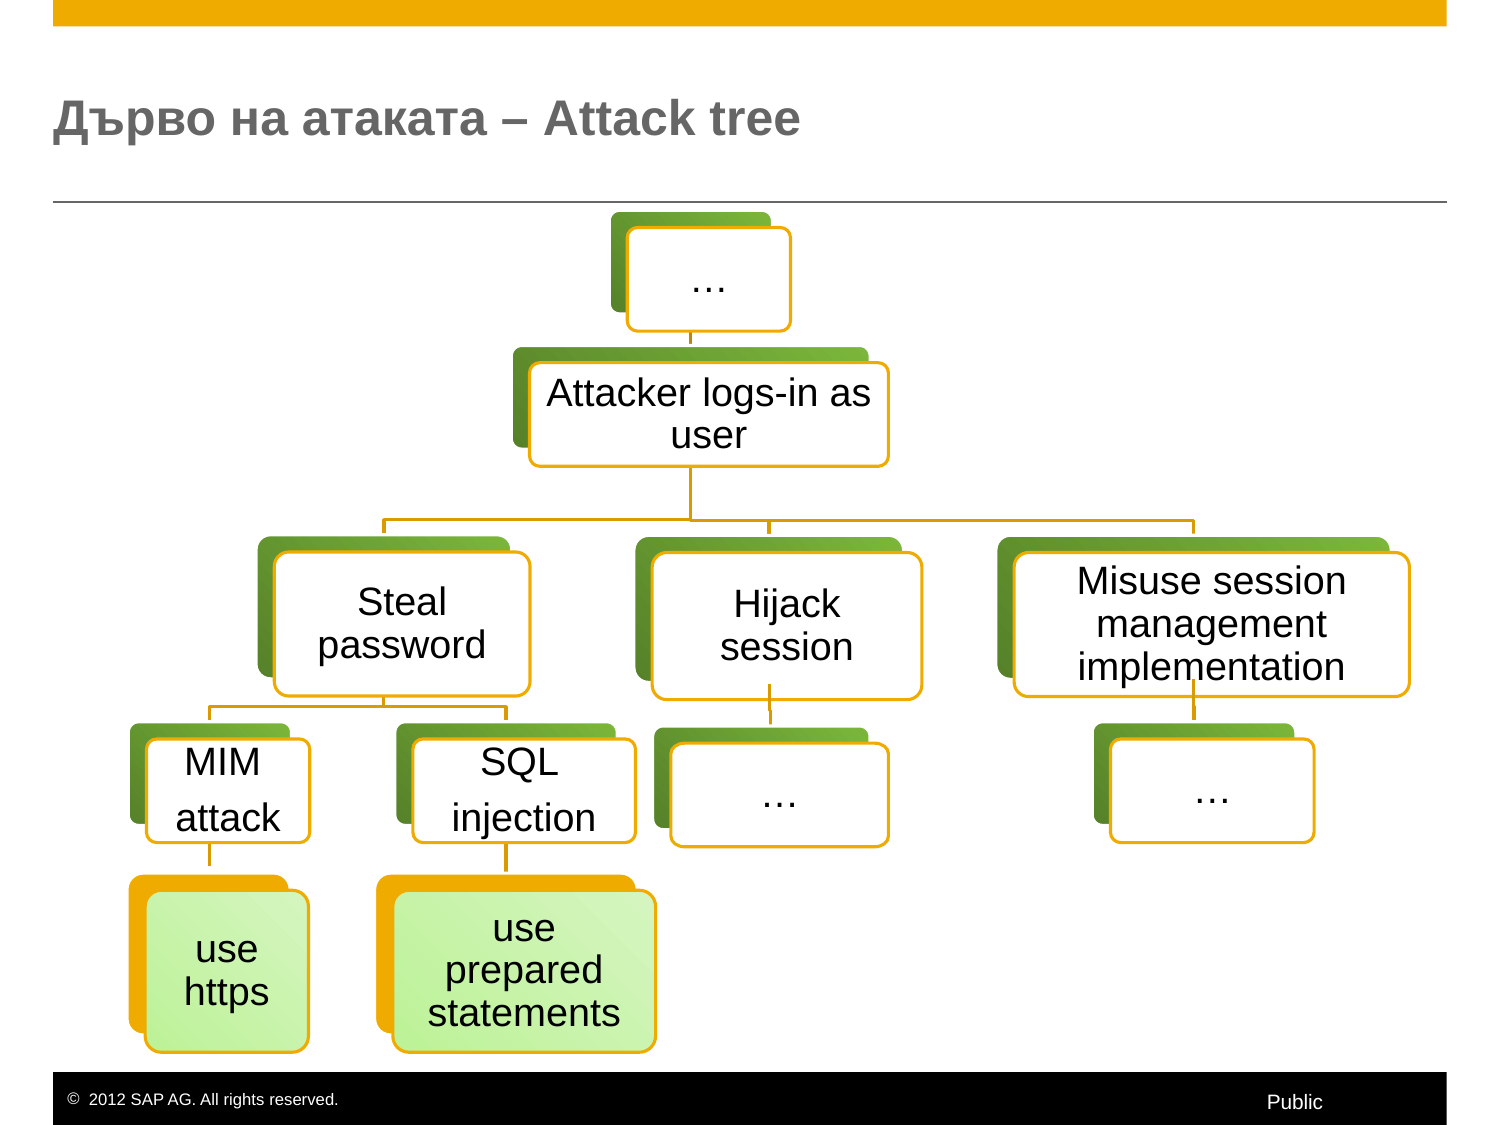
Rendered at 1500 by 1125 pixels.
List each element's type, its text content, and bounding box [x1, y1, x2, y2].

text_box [923, 448, 1410, 697]
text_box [126, 678, 385, 1053]
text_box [255, 448, 691, 697]
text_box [391, 706, 656, 1053]
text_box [1091, 678, 1315, 843]
title Дърво на атаката – Attack tree [53, 53, 1447, 178]
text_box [652, 683, 889, 848]
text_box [510, 209, 889, 467]
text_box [695, 448, 923, 700]
